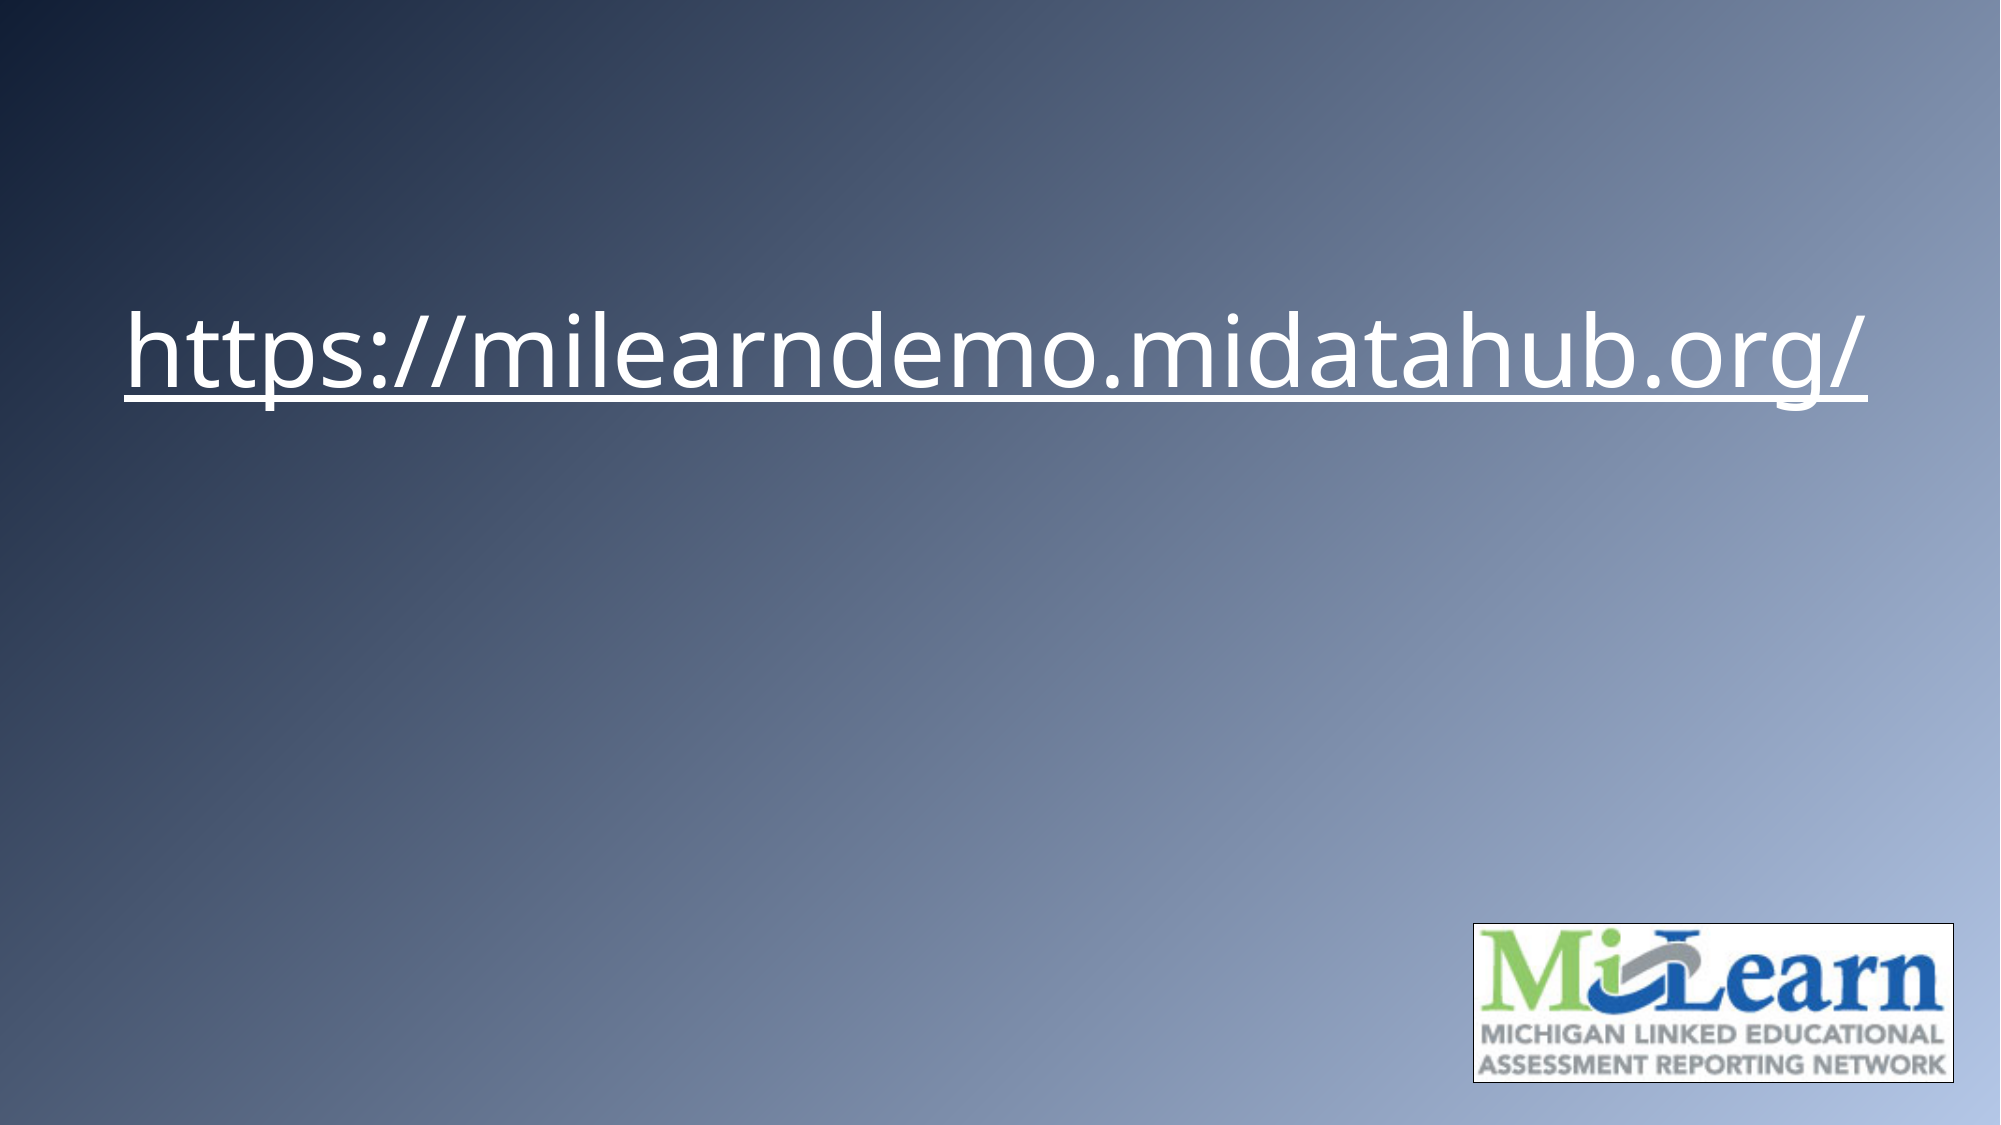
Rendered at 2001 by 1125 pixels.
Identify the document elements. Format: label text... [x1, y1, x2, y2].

title https://milearndemo.midatahub.org/ [37, 59, 1954, 778]
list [1472, 923, 1954, 1083]
